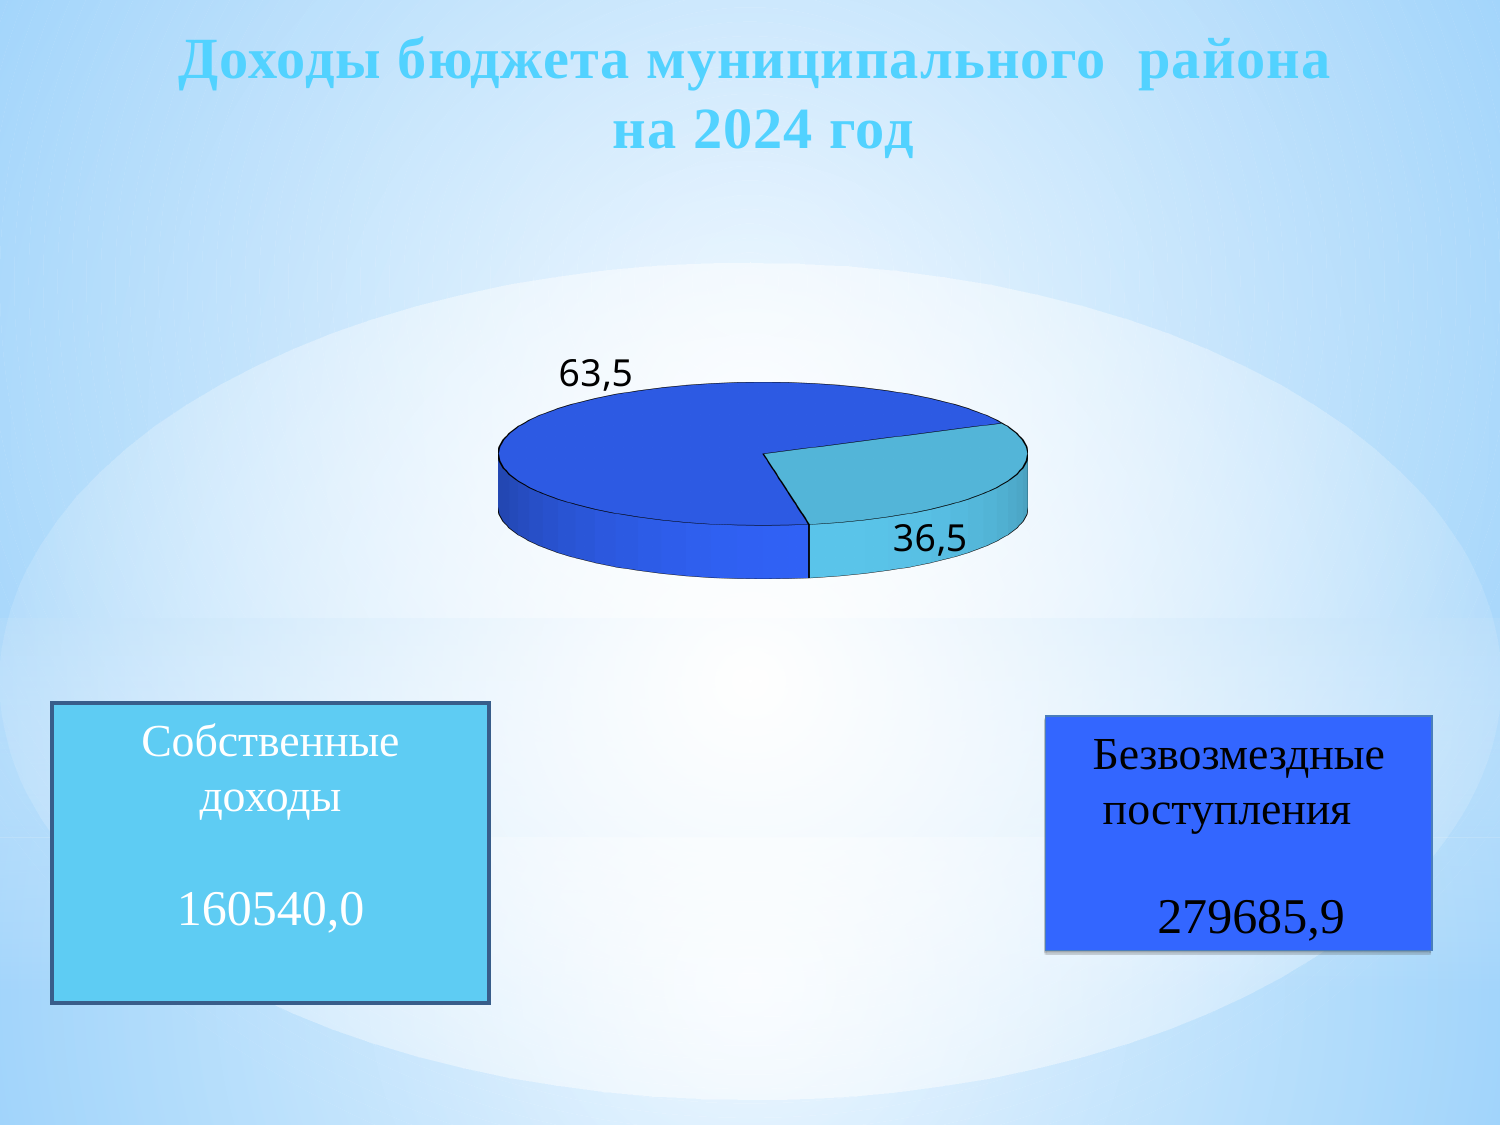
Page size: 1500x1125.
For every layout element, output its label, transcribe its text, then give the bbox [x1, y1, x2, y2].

chart [273, 156, 1250, 803]
text_box Безвозмездные поступления 279685,9 [1045, 716, 1432, 951]
text_box Доходы бюджета муниципального района на 2024 год [17, 24, 1500, 155]
text_box Собственные доходы 160540,0 [52, 703, 489, 1003]
